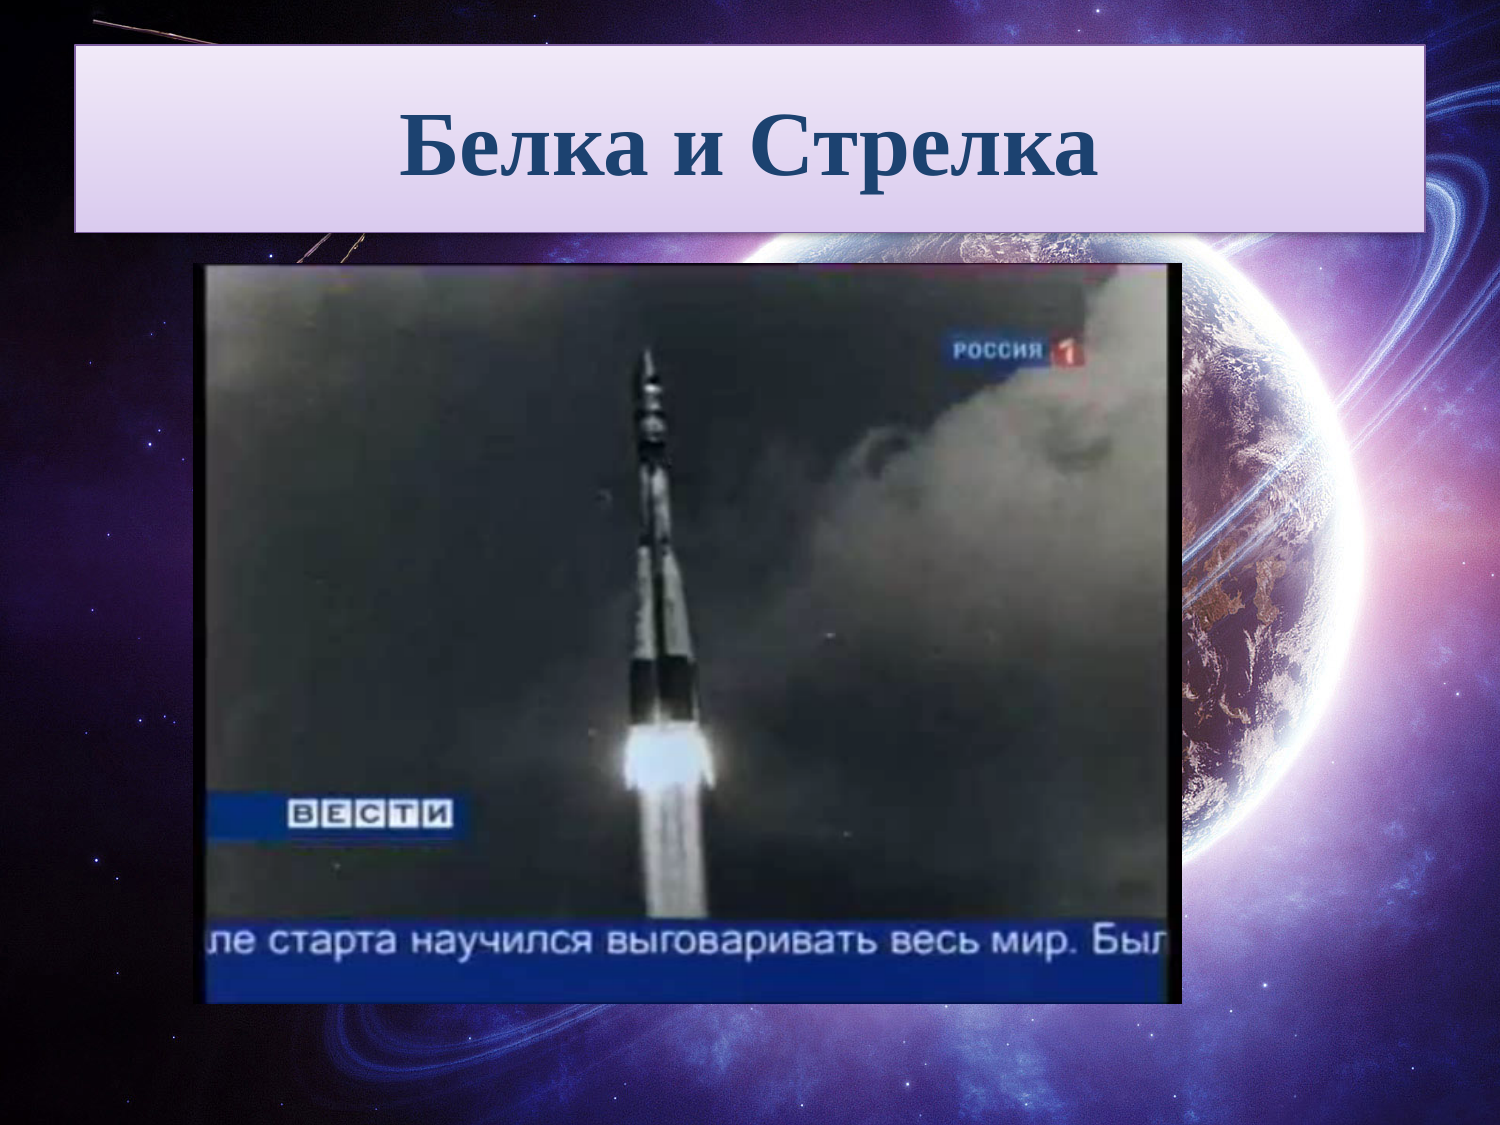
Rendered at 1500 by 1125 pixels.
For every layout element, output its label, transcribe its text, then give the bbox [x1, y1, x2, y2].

picture [0, 0, 1500, 1125]
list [192, 262, 1183, 1006]
title Белка и Стрелка [74, 44, 1426, 233]
